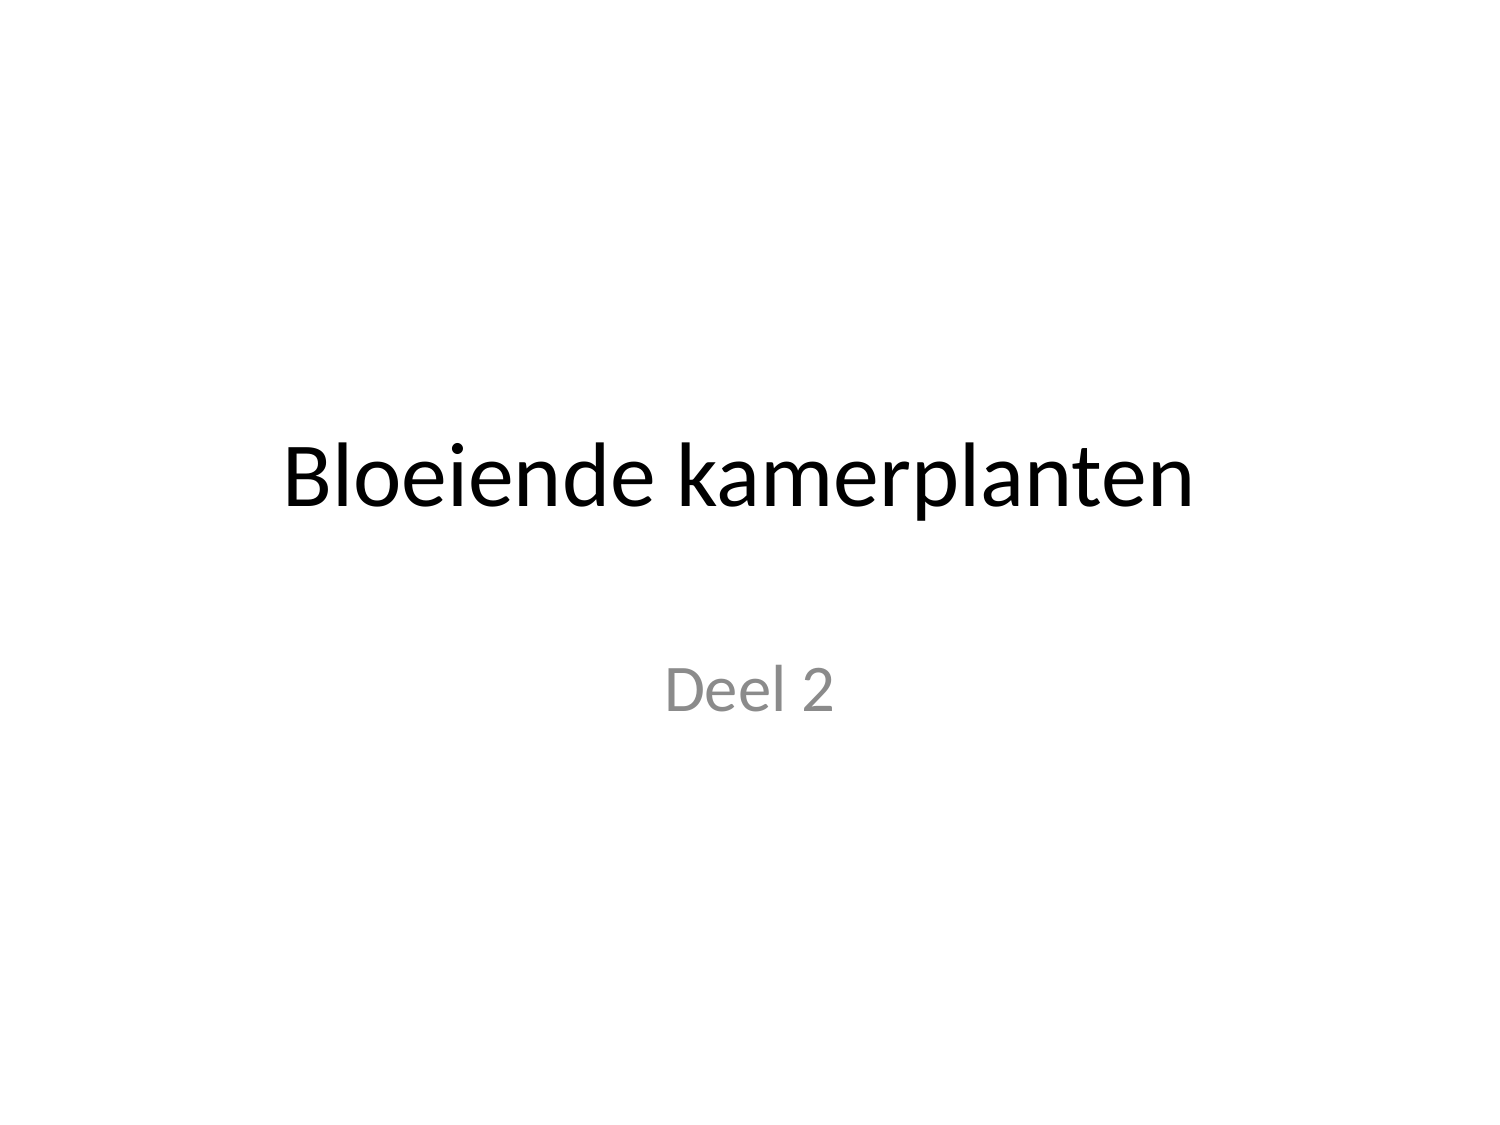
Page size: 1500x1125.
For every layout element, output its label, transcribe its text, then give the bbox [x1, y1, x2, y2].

title Bloeiende kamerplanten [112, 349, 1388, 591]
subtitle Deel 2 [225, 637, 1275, 925]
